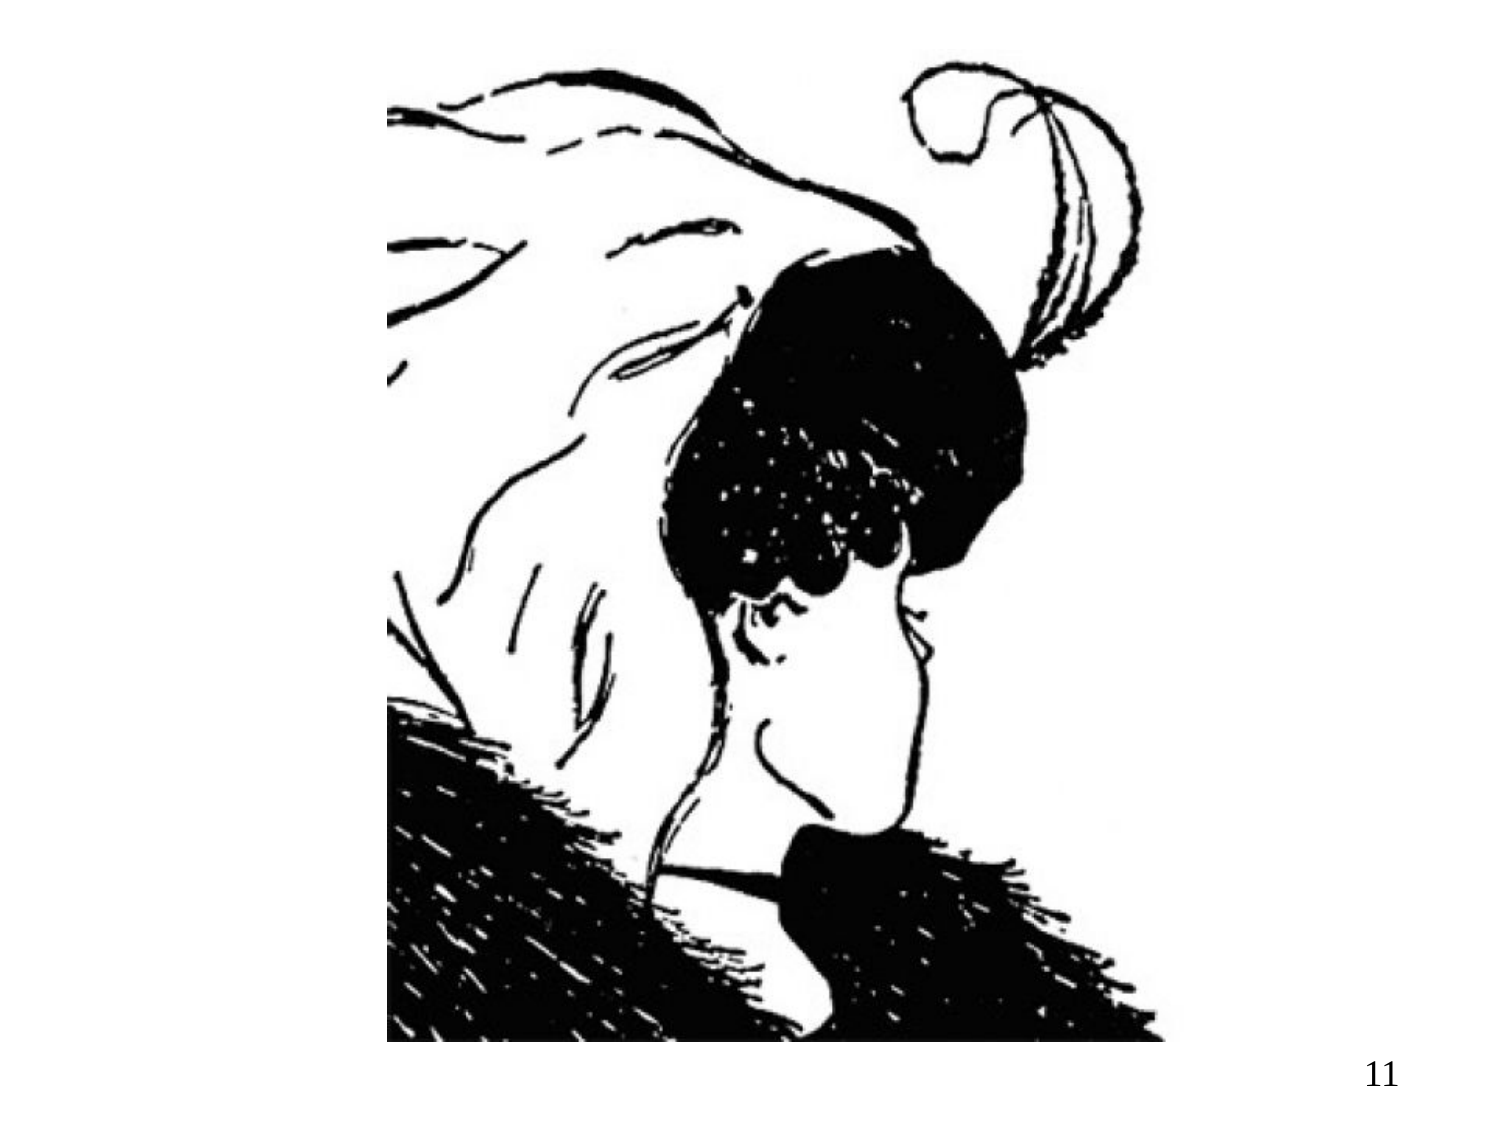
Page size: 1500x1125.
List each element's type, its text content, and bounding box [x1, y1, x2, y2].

text_box 11 [1349, 1041, 1415, 1102]
picture [387, 49, 1196, 1043]
